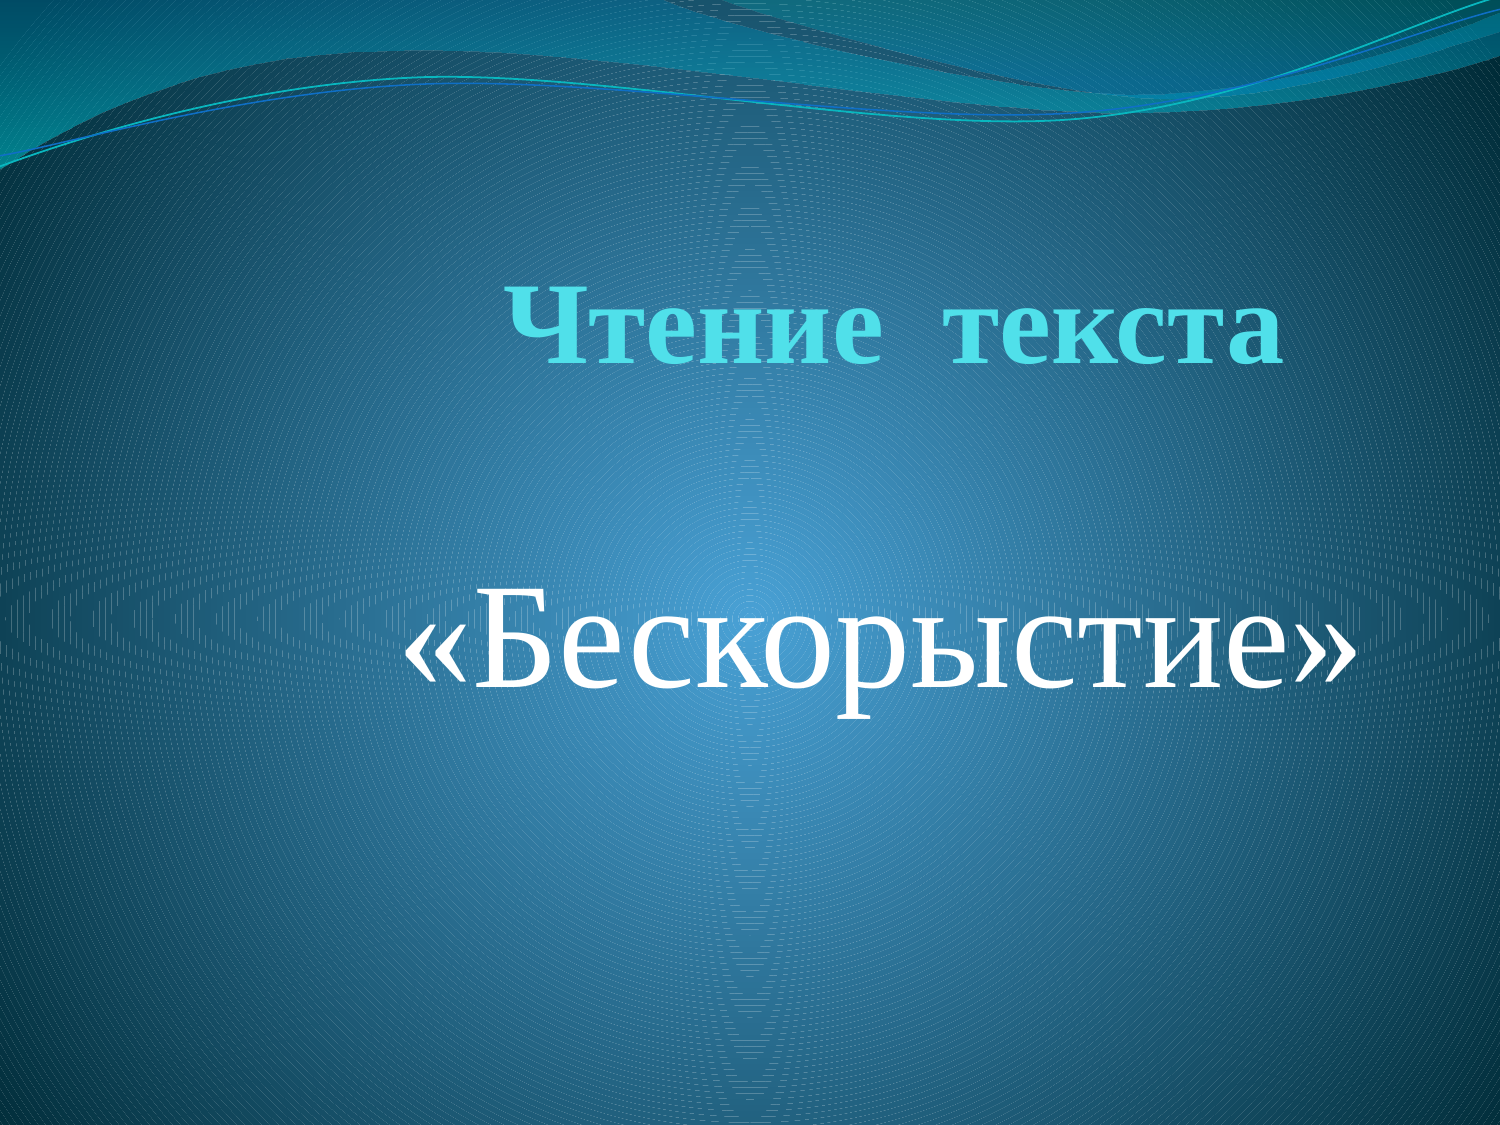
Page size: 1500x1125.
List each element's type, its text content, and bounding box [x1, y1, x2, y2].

title Чтение текста [0, 117, 1288, 387]
subtitle «Бескорыстие» [87, 529, 1376, 818]
